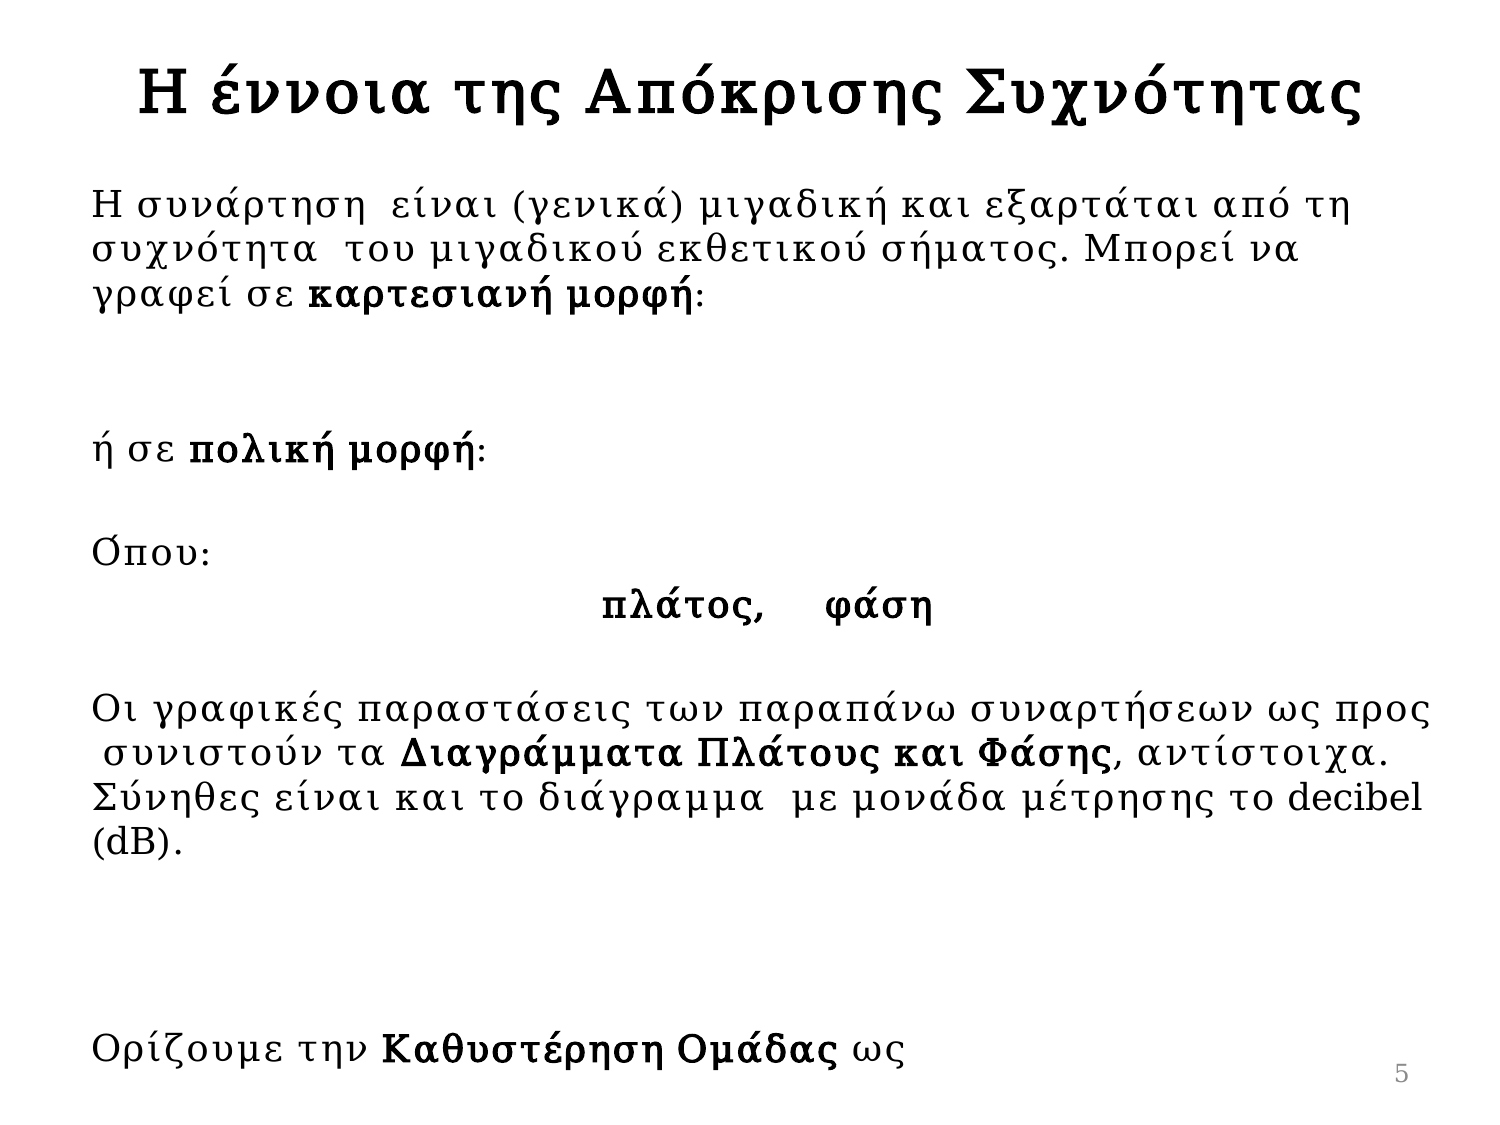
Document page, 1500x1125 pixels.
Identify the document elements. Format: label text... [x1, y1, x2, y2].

slide_number 5 [1222, 1042, 1425, 1103]
title Η έννοια της Απόκρισης Συχνότητας [75, 19, 1425, 159]
